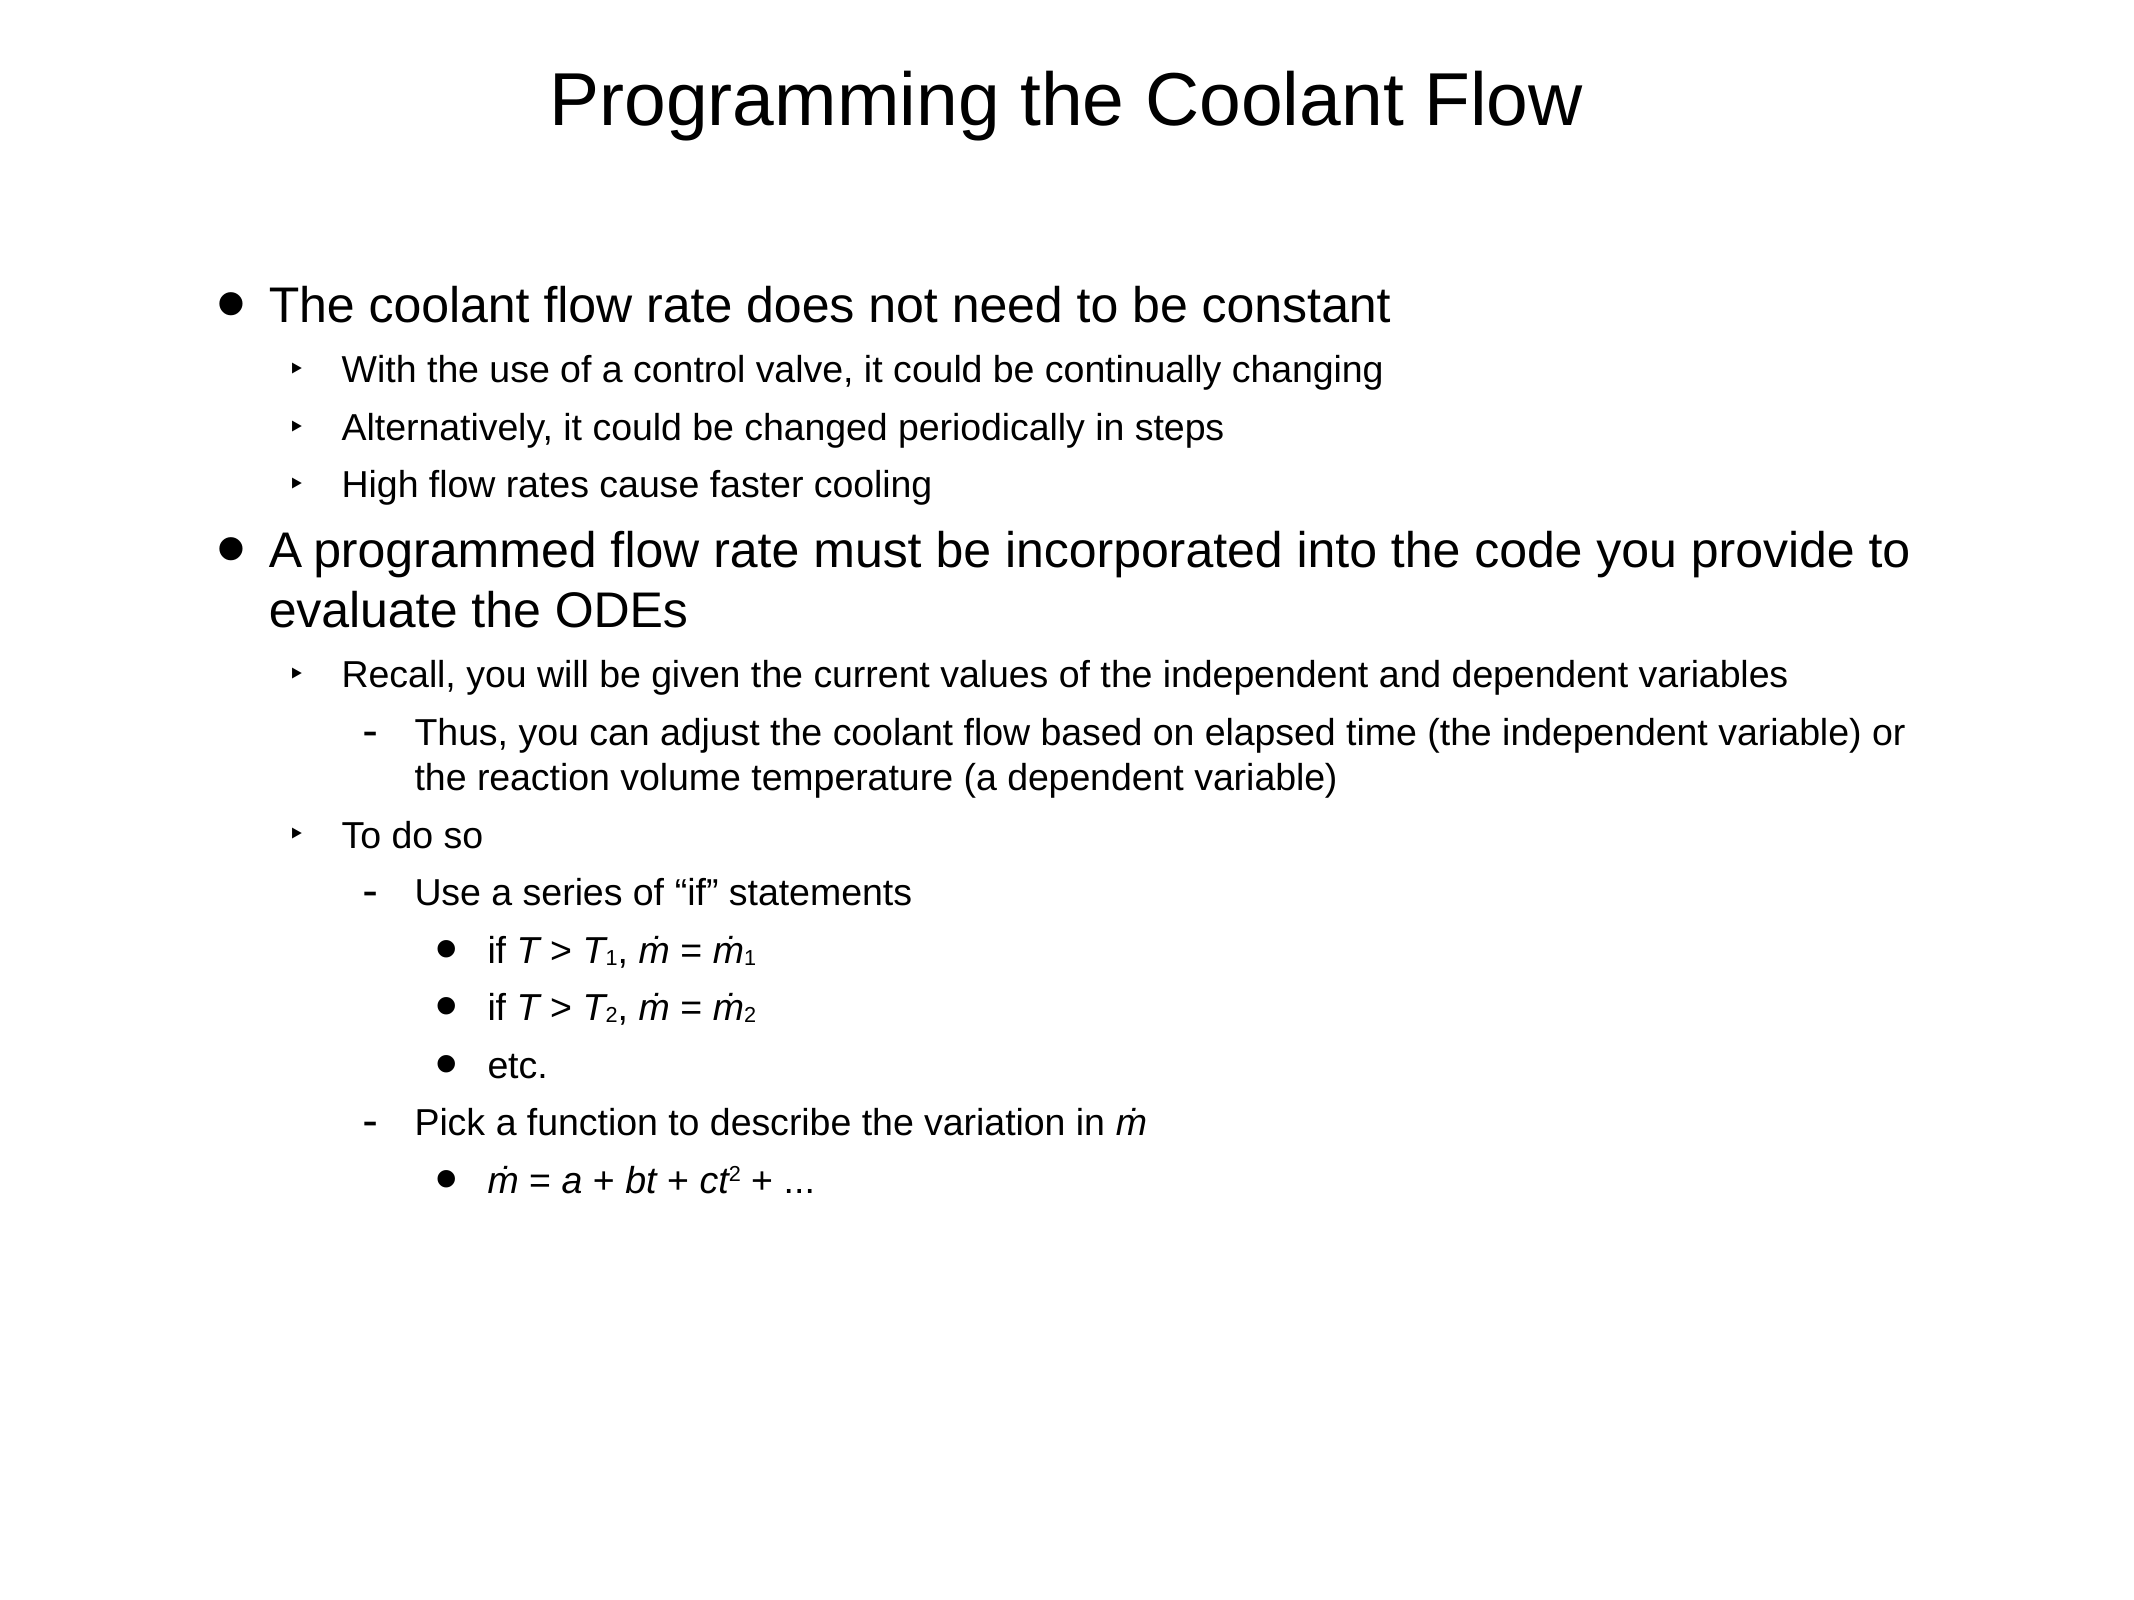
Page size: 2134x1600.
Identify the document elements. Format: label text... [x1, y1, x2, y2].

title Programming the Coolant Flow [208, 41, 1925, 250]
list The coolant flow rate does not need to be constant With the use of a control valve, it could be continually changing Alternatively, it could be changed periodically in steps High flow rates cause faster cooling A programmed flow rate must be incorporated into the code you provide to evaluate the ODEs Recall, you will be given the current values of the independent and dependent variables Thus, you can adjust the coolant flow based on elapsed time (the independent variable) or the reaction volume temperature (a dependent variable) To do so Use a series of “if” statements if T > T1, ṁ = ṁ1 if T > T2, ṁ = ṁ2 etc. Pick a function to describe the variation in ṁ ṁ = a + bt + ct2 + ... [208, 264, 1925, 1463]
